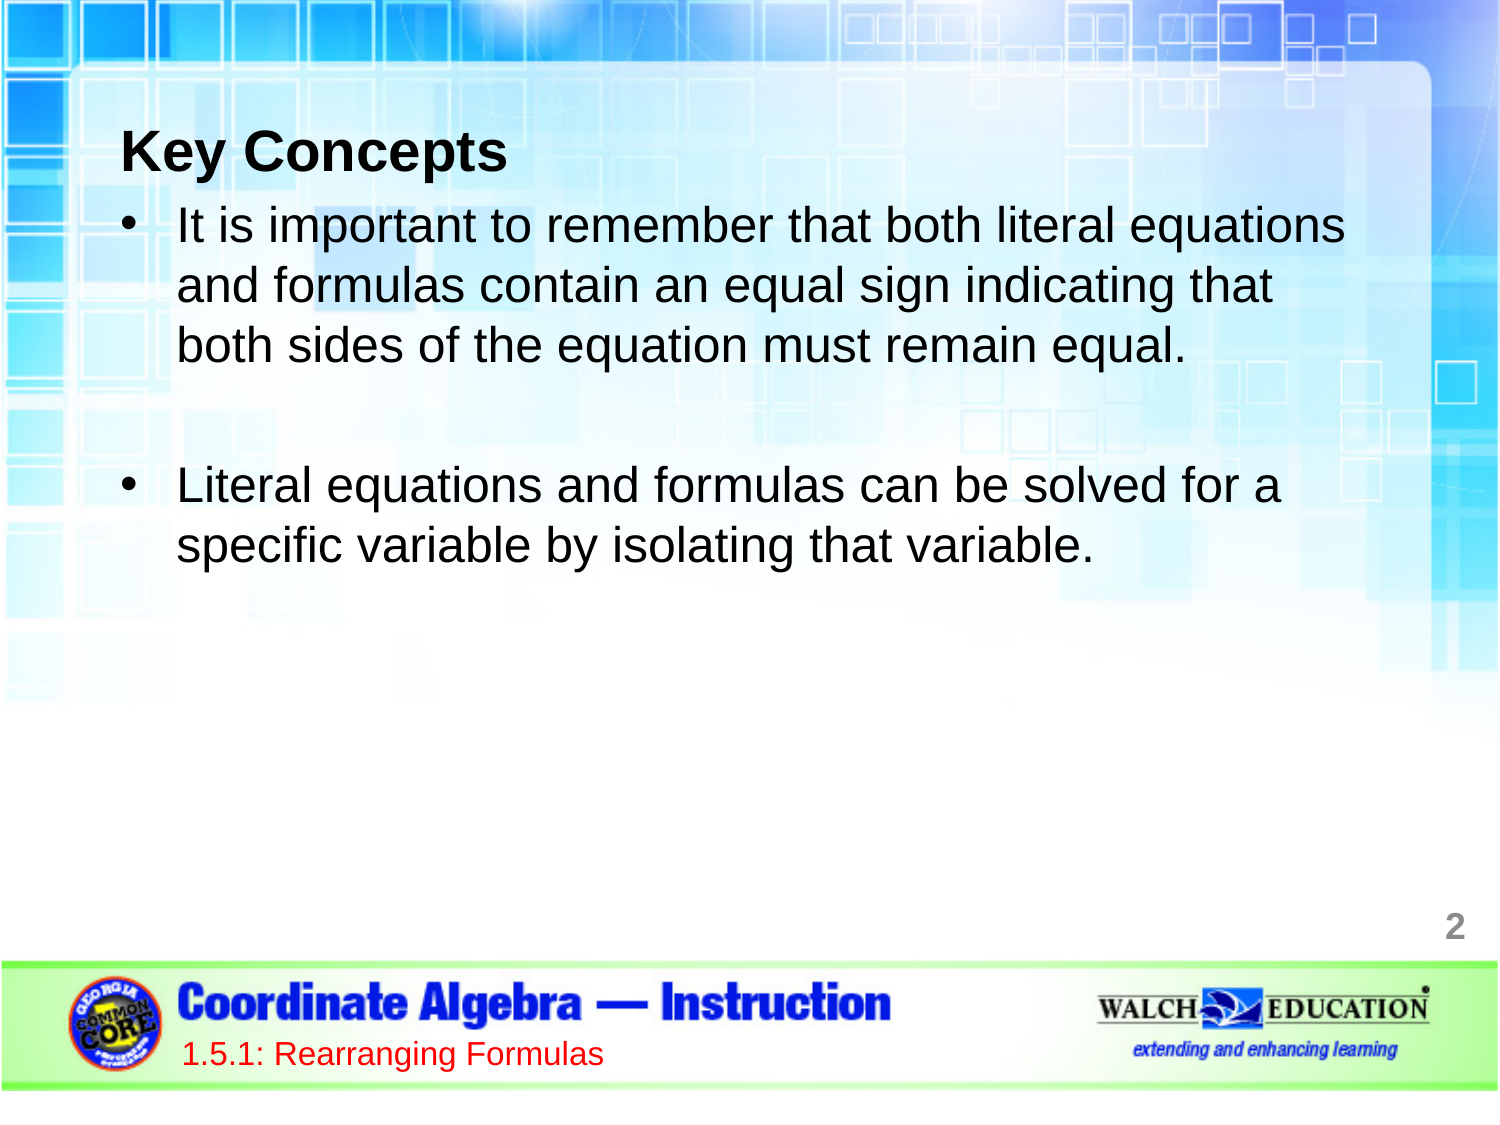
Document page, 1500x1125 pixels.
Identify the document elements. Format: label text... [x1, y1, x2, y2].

picture [1, 0, 1500, 1091]
list 1.5.1: Rearranging Formulas [166, 1024, 1074, 1069]
slide_number 2 [1361, 901, 1481, 949]
subtitle Key Concepts It is important to remember that both literal equations and formulas contain an equal sign indicating that both sides of the equation must remain equal. Literal equations and formulas can be solved for a specific variable by isolating that variable. [105, 105, 1394, 925]
